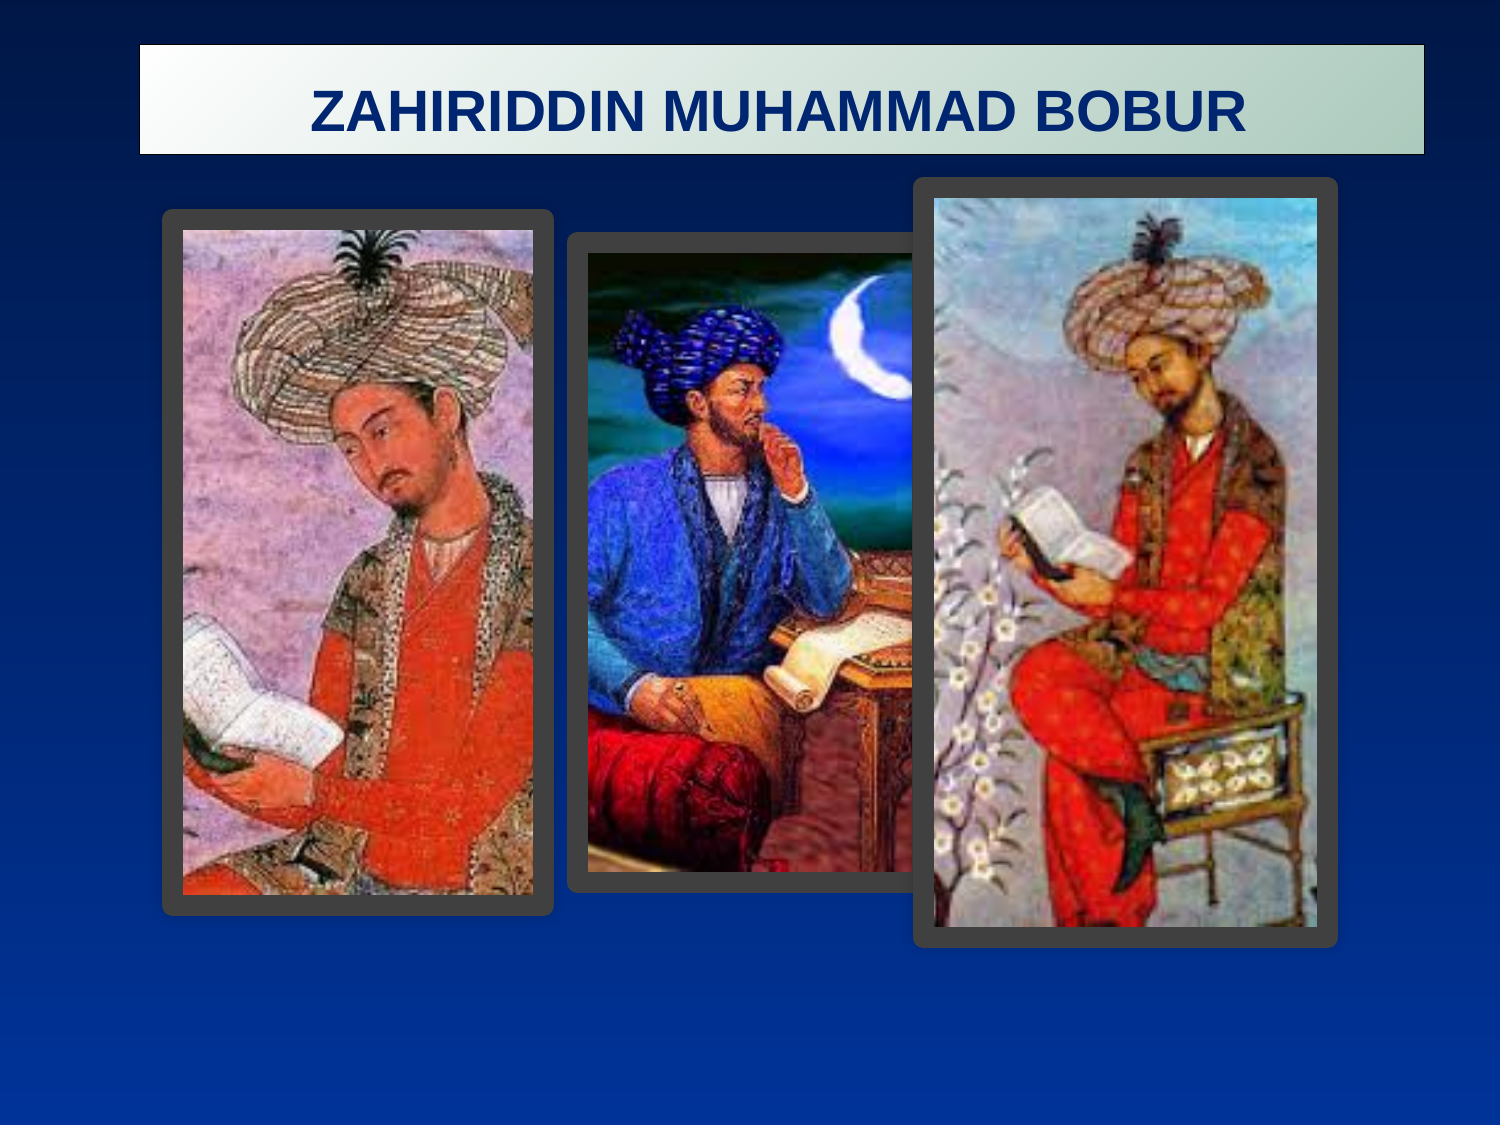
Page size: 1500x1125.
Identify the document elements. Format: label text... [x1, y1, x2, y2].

text_box ZAHIRIDDIN MUHAMMAD BOBUR [149, 88, 1425, 197]
picture [933, 197, 1318, 928]
picture [182, 229, 534, 896]
picture [587, 252, 913, 873]
text_box [139, 44, 1425, 155]
